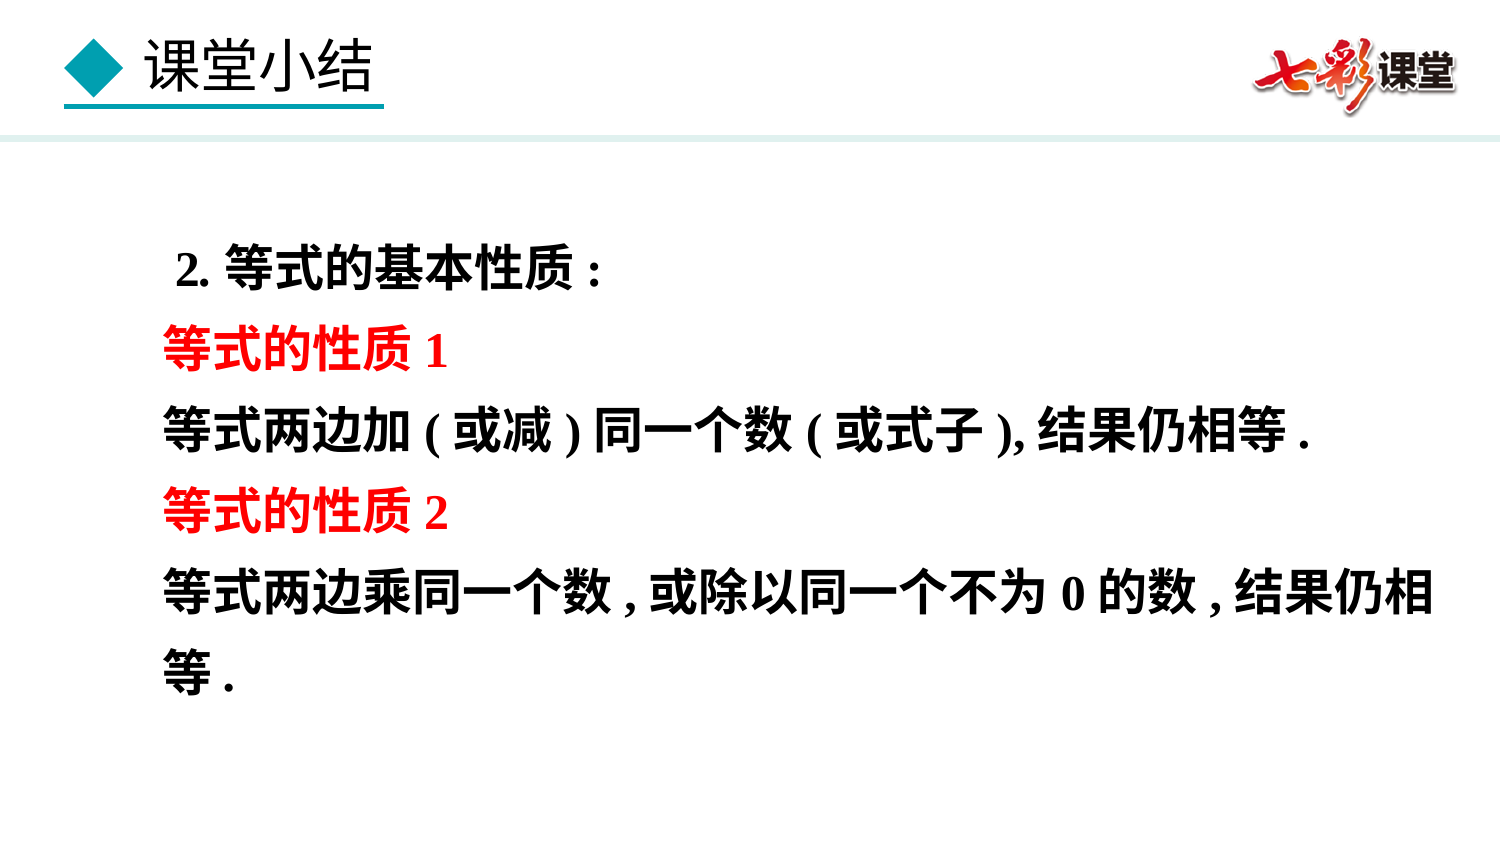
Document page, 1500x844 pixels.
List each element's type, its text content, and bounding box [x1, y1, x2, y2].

text_box 2.等式的基本性质: 等式的性质1 等式两边加(或减)同一个数(或式子),结果仍相等. 等式的性质2 等式两边乘同一个数,或除以同一个不为0的数,结果仍相等. [147, 207, 1459, 709]
picture [1249, 32, 1461, 118]
